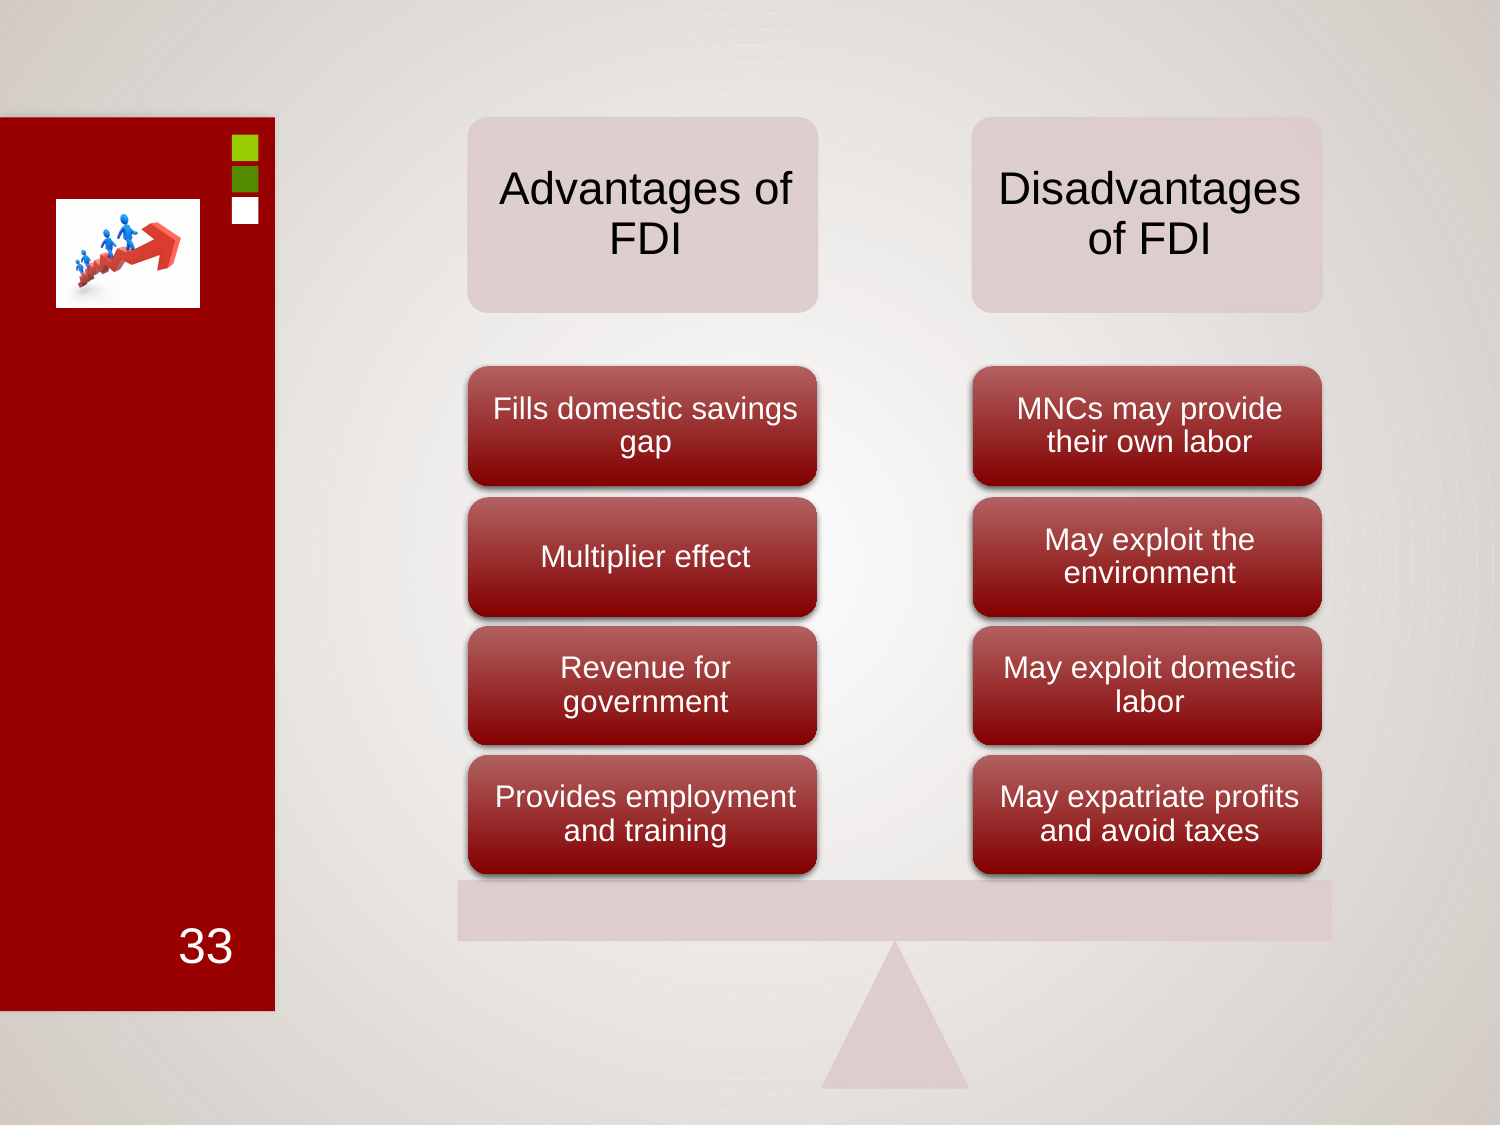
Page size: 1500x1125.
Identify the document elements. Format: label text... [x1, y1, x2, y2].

picture [289, 117, 1500, 1088]
picture [56, 199, 201, 308]
slide_number 33 [56, 893, 249, 994]
